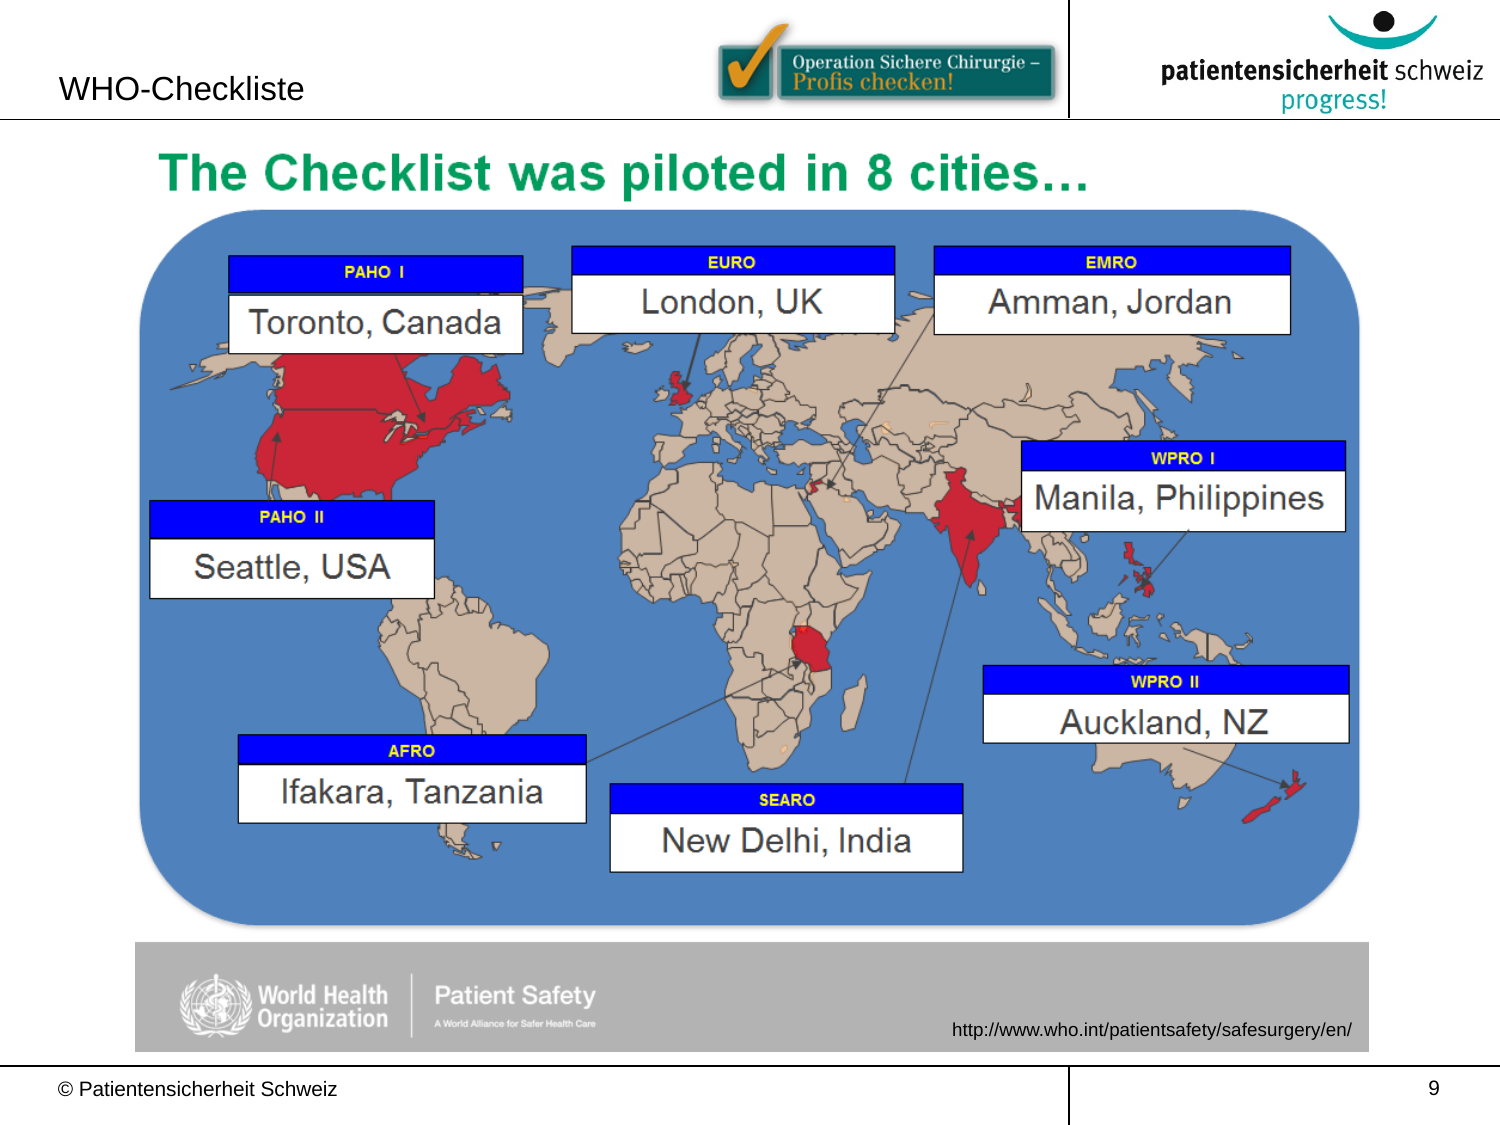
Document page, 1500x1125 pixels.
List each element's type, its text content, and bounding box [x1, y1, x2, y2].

slide_number 9 [1357, 1074, 1440, 1100]
picture [1162, 11, 1483, 114]
picture [135, 136, 1369, 1053]
list WHO-Checkliste [0, 0, 1069, 119]
slide_number © Patientensicherheit Schweiz [57, 761, 584, 1125]
